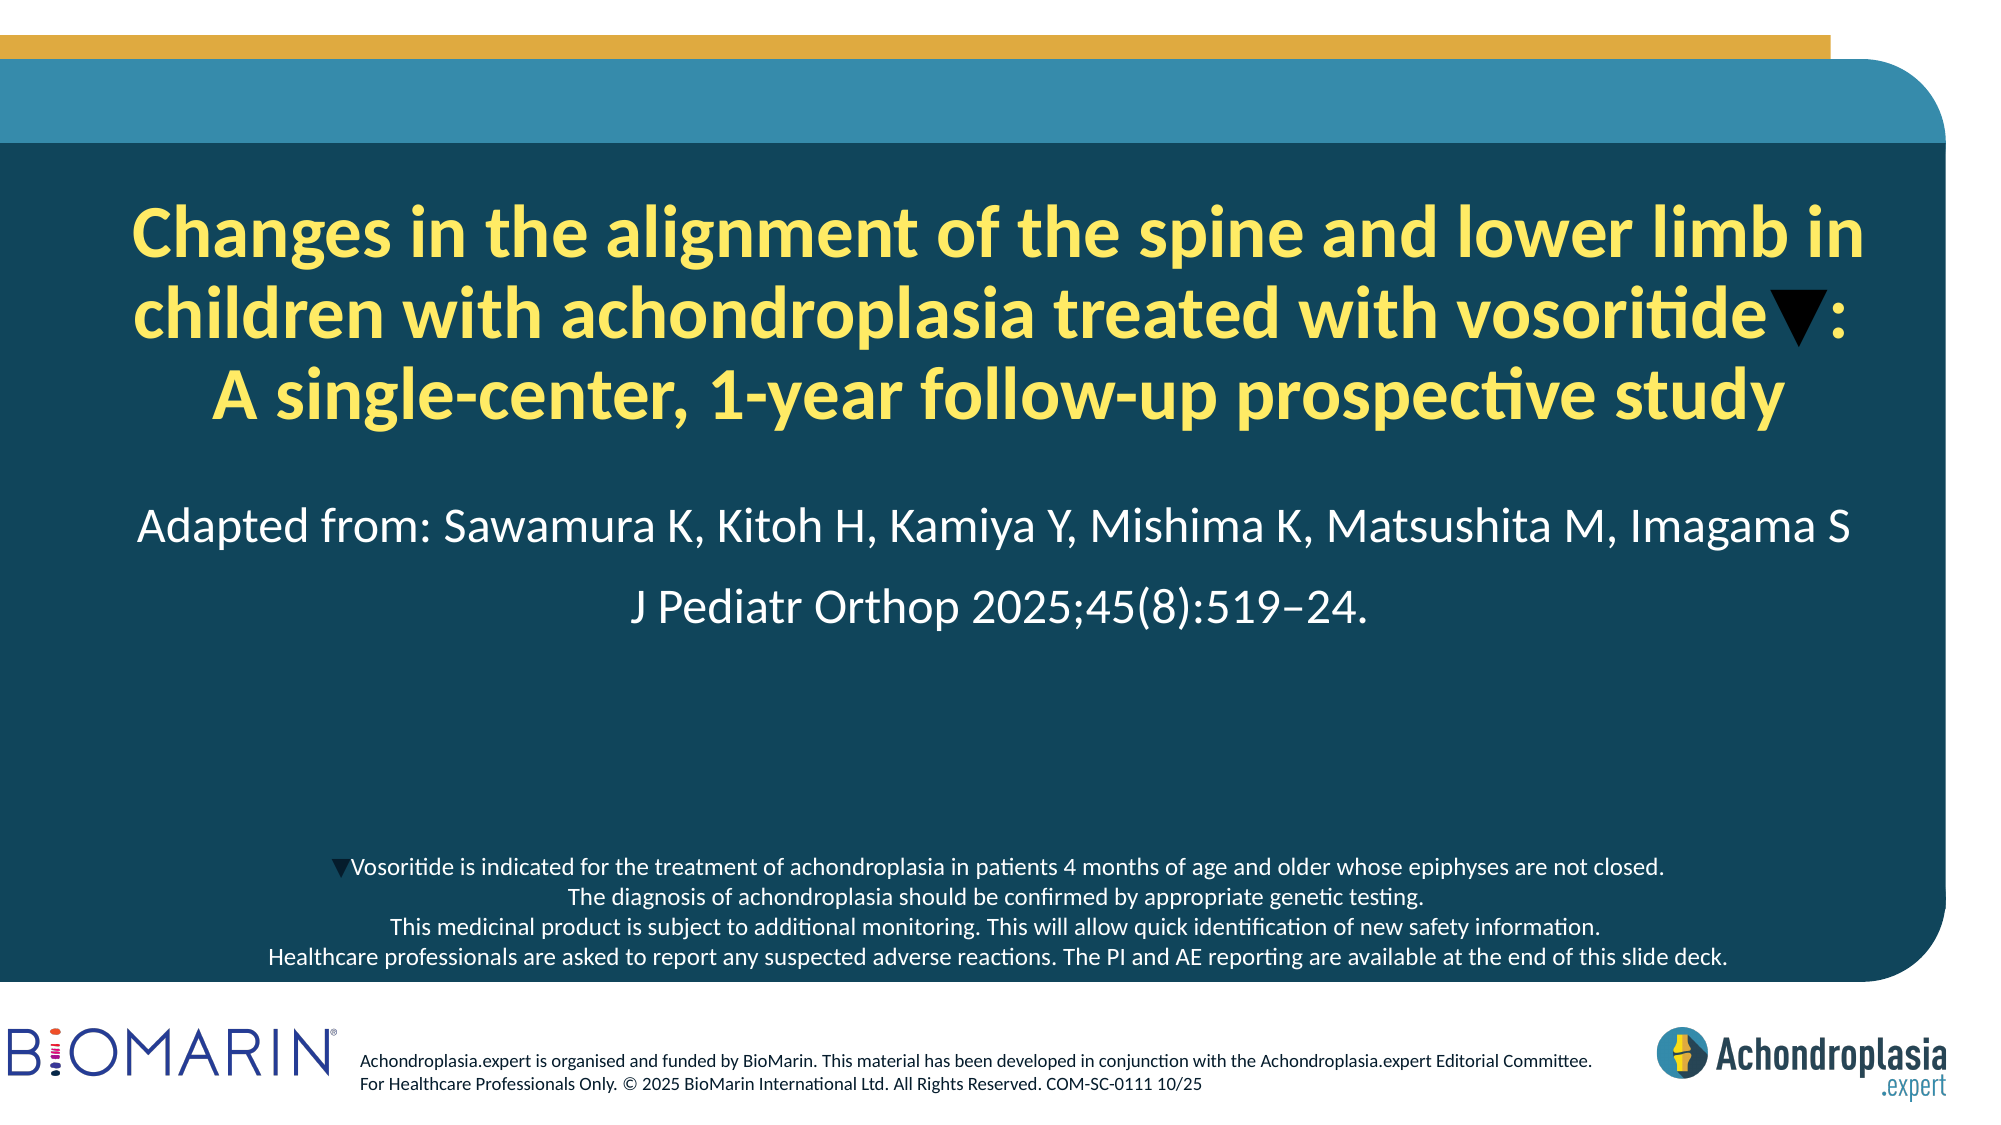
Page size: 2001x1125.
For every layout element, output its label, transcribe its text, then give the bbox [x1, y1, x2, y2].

footer Achondroplasia.expert is organised and funded by BioMarin. This material has been developed in conjunction with the Achondroplasia.expert Editorial Committee. For Healthcare Professionals Only. © 2025 BioMarin International Ltd. All Rights Reserved. COM-SC-0111 10/25 [345, 1006, 1656, 1102]
picture [1656, 1027, 1947, 1102]
subtitle Adapted from: Sawamura K, Kitoh H, Kamiya Y, Mishima K, Matsushita M, Imagama S J Pediatr Orthop 2025;45(8):519–24. [55, 484, 1945, 863]
title Changes in the alignment of the spine and lower limb in children with achondroplasia treated with vosoritide▼: A single-center, 1-year follow-up prospective study [55, 184, 1945, 444]
text_box ▼Vosoritide is indicated for the treatment of achondroplasia in patients 4 months of age and older whose epiphyses are not closed. The diagnosis of achondroplasia should be confirmed by appropriate genetic testing. This medicinal product is subject to additional monitoring. This will allow quick identification of new safety information. Healthcare professionals are asked to report any suspected adverse reactions. The PI and AE reporting are available at the end of this slide deck. [178, 843, 1822, 978]
picture [7, 1027, 338, 1077]
